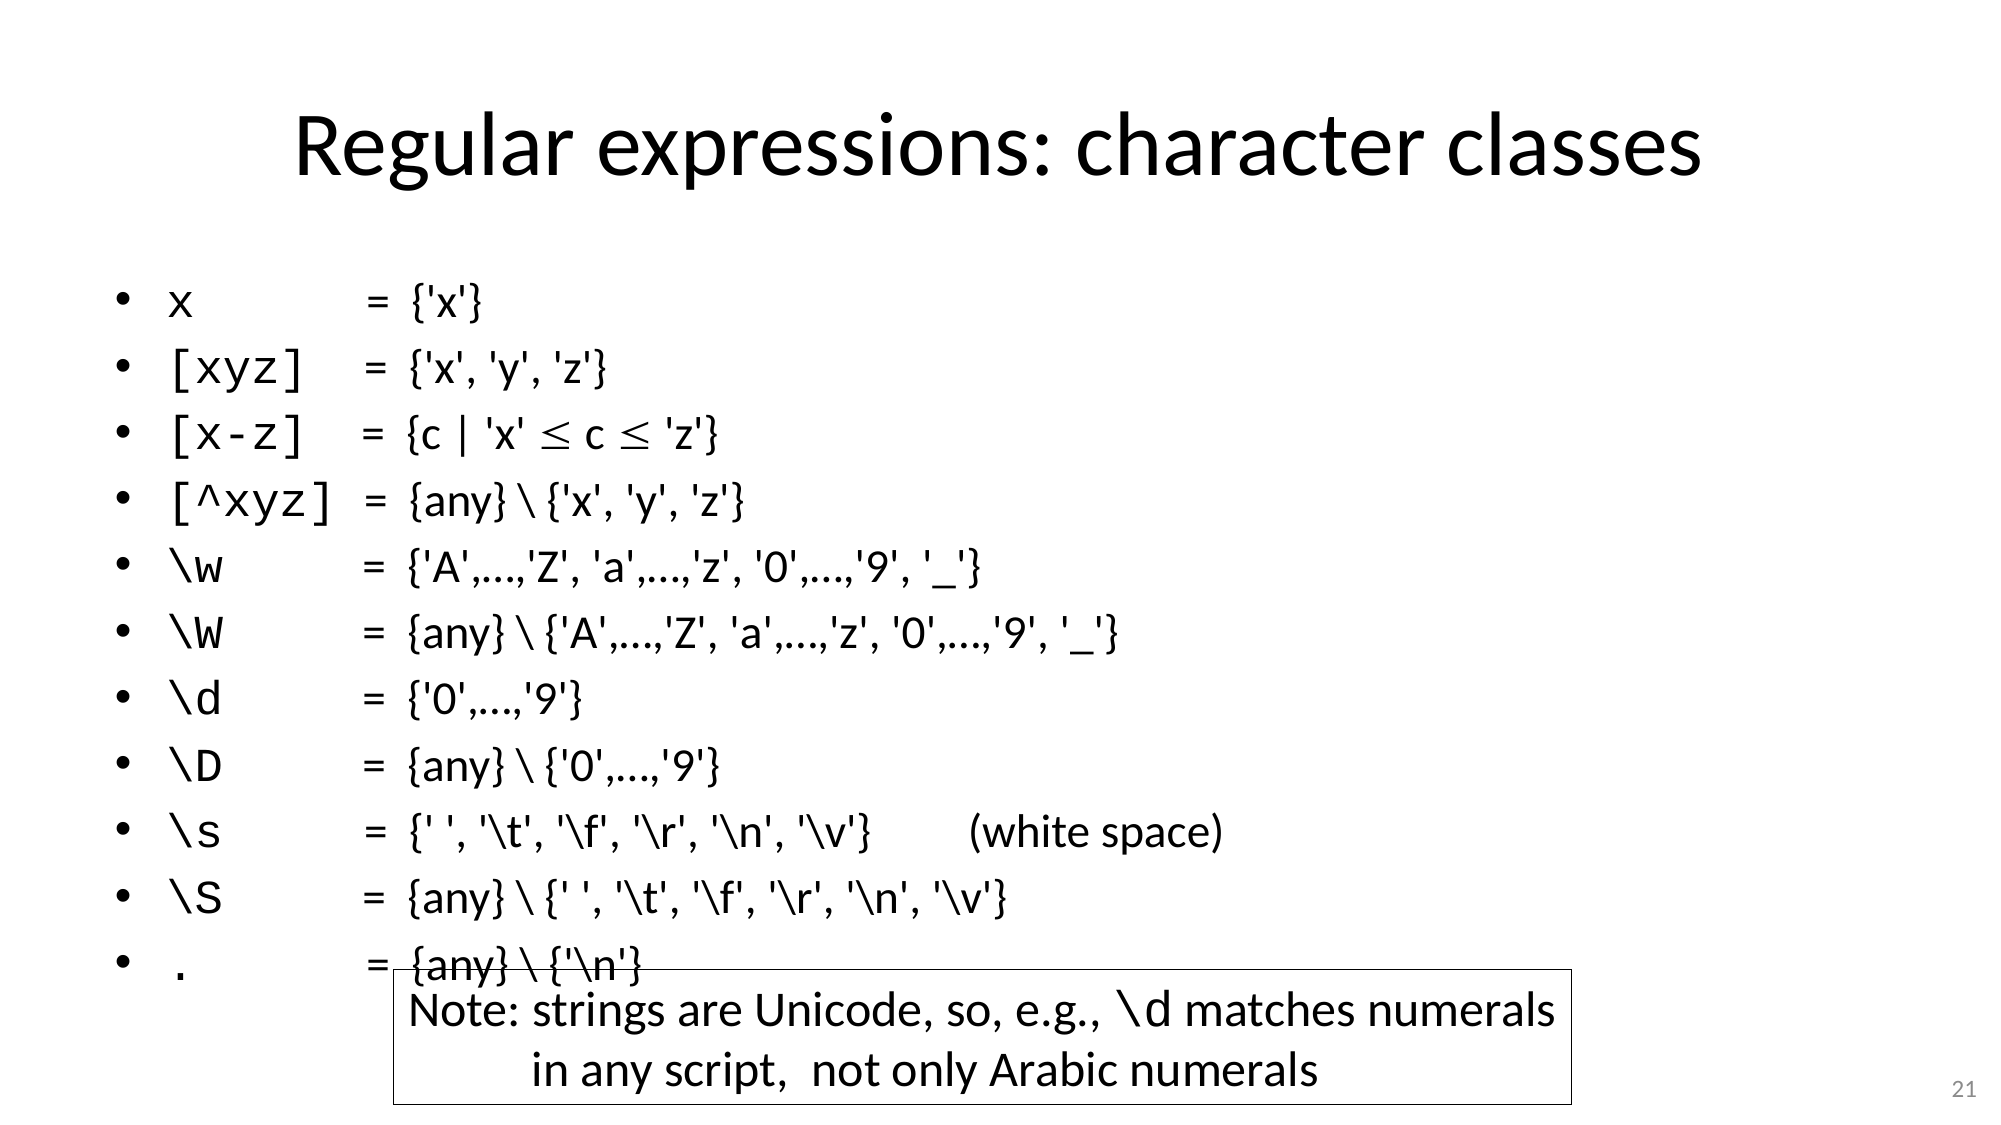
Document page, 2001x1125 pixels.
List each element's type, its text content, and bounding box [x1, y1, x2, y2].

list x = {'x'} [xyz] = {'x', 'y', 'z'} [x-z] = {c | 'x'  c  'z'} [^xyz] = {any} \ {'x', 'y', 'z'} \w = {'A',…,'Z', 'a',…,'z', '0',…,'9', '_'} \W = {any} \ {'A',…,'Z', 'a',…,'z', '0',…,'9', '_'} \d = {'0',…,'9'} \D = {any} \ {'0',…,'9'} \s = {' ', '\t', '\f', '\r', '\n', '\v'} (white space) \S = {any} \ {' ', '\t', '\f', '\r', '\n', '\v'} . = {any} \ {'\n'} [99, 262, 1900, 1005]
text_box Note: strings are Unicode, so, e.g., \d matches numerals in any script, not only Arabic numerals [393, 969, 1572, 1105]
slide_number 21 [1525, 1057, 1993, 1118]
title Regular expressions: character classes [99, 45, 1900, 233]
